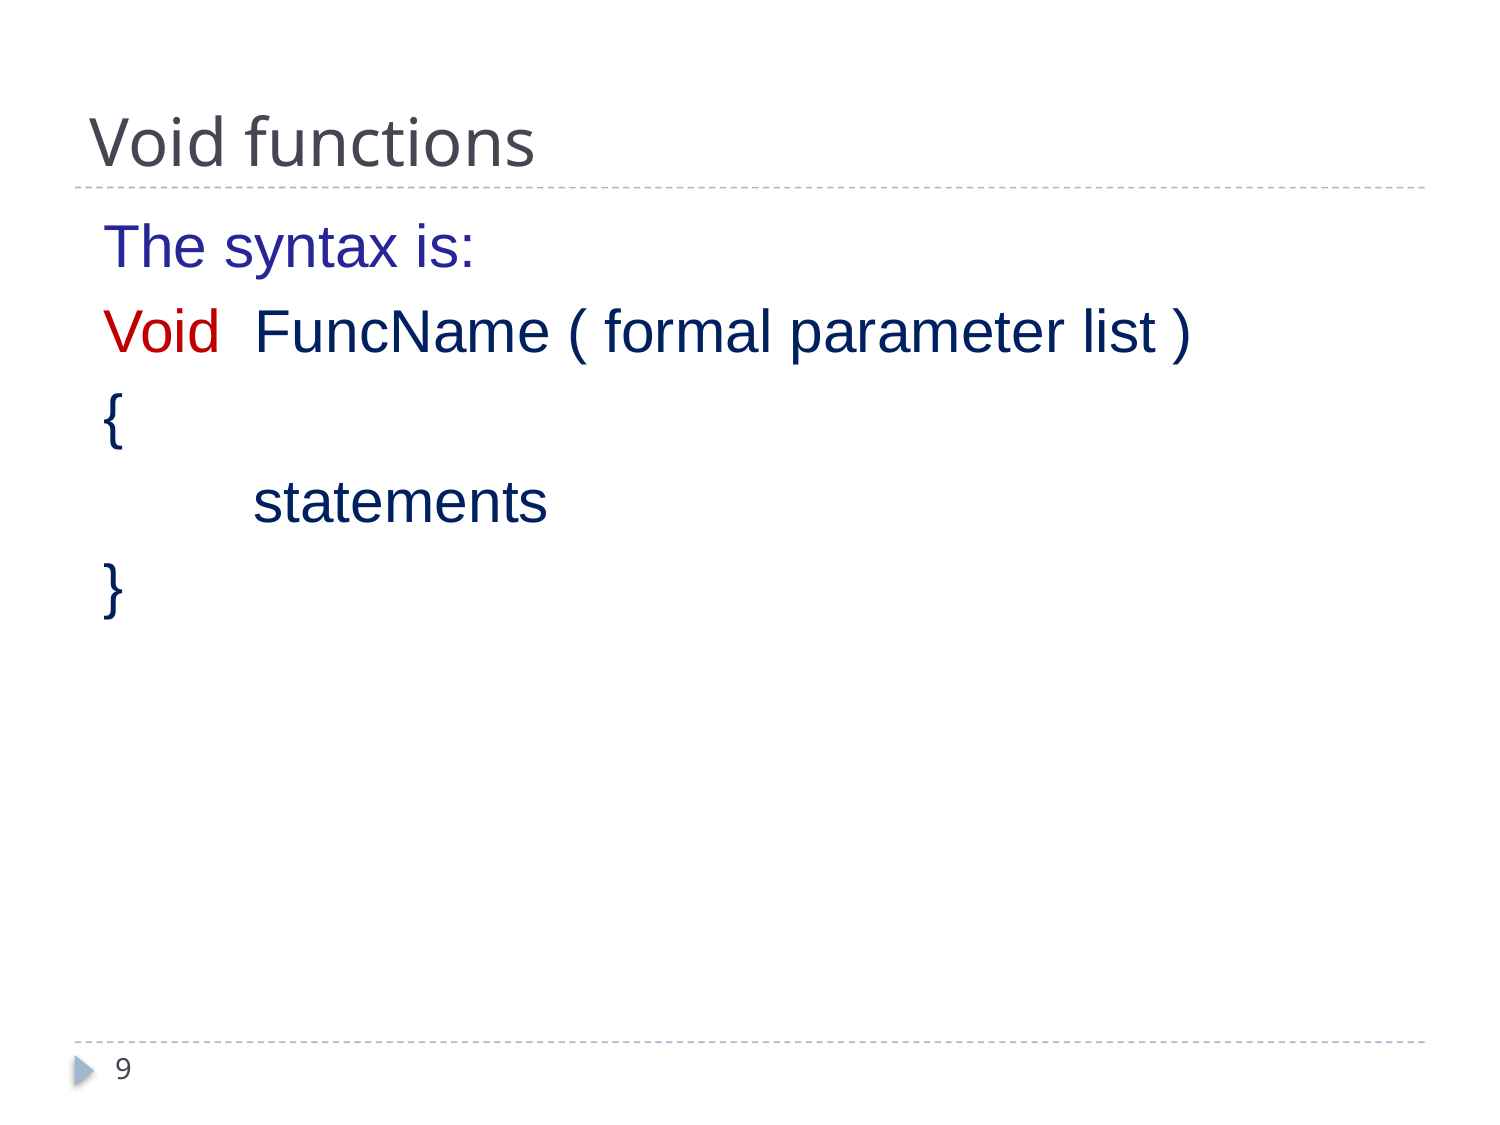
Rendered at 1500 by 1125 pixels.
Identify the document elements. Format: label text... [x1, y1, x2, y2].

list The syntax is: Void FuncName ( formal parameter list )‏ { statements } [75, 200, 1425, 1010]
title Void functions [75, 24, 1425, 188]
slide_number 9 [100, 1042, 426, 1103]
